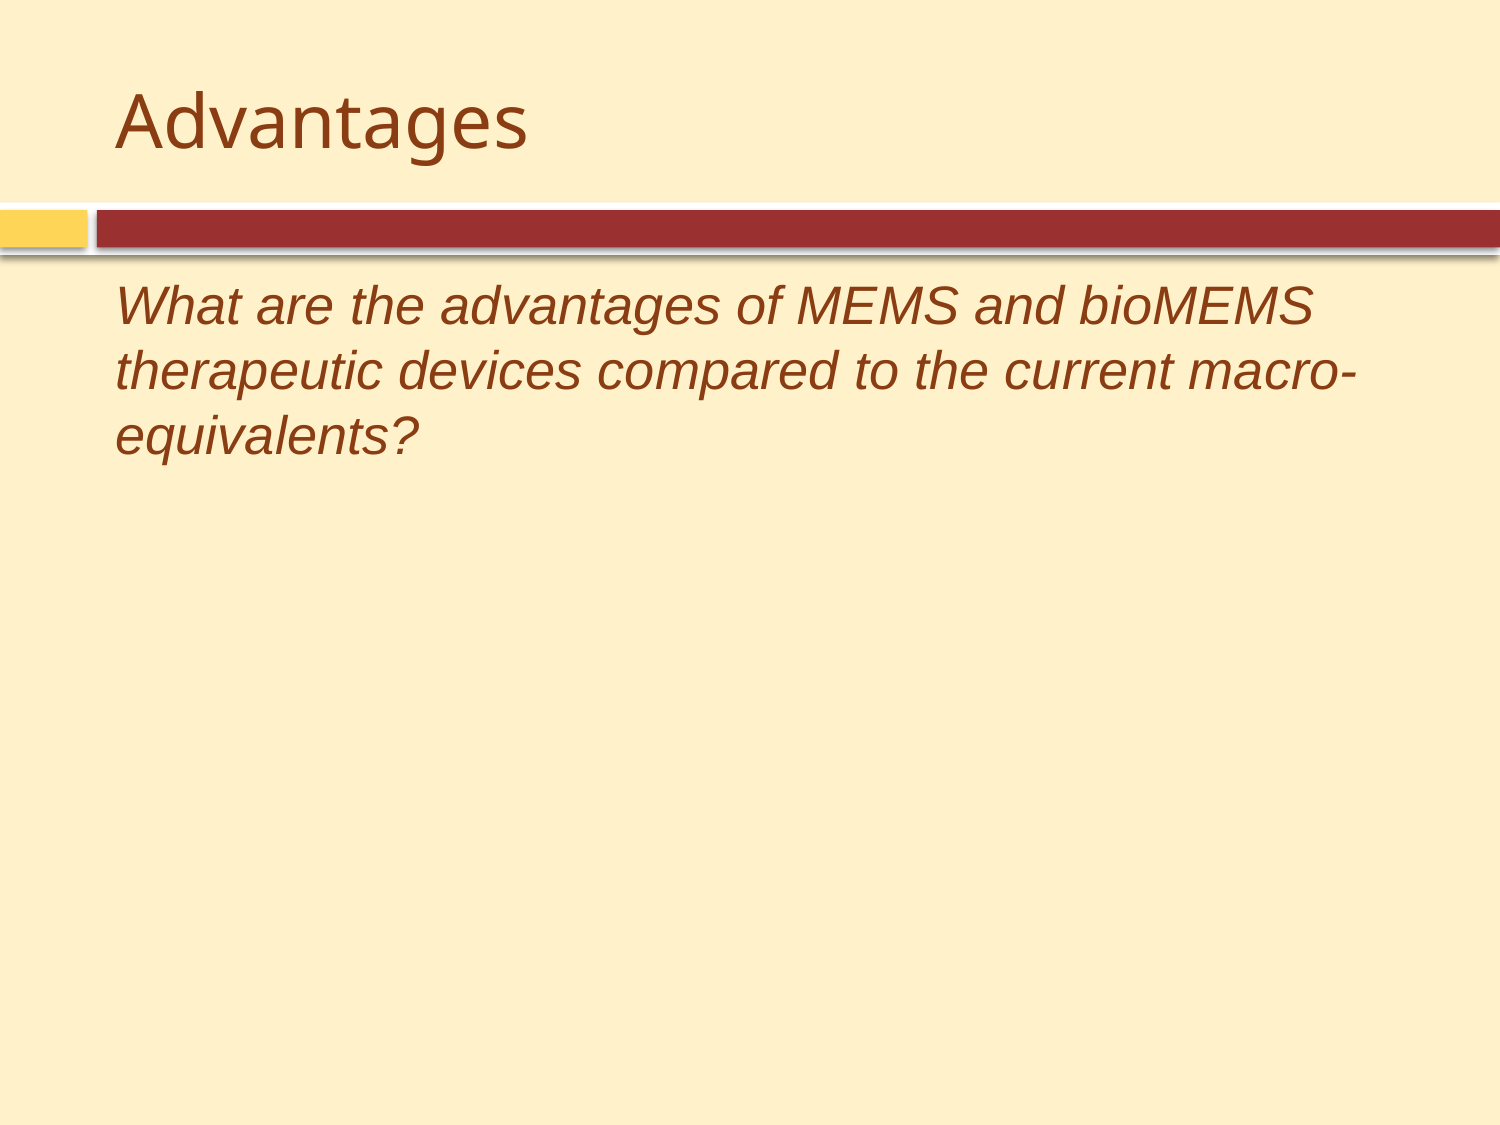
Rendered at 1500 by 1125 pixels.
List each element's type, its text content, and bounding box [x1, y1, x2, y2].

list What are the advantages of MEMS and bioMEMS therapeutic devices compared to the current macro-equivalents? [100, 262, 1438, 1000]
title Advantages [100, 37, 1438, 200]
